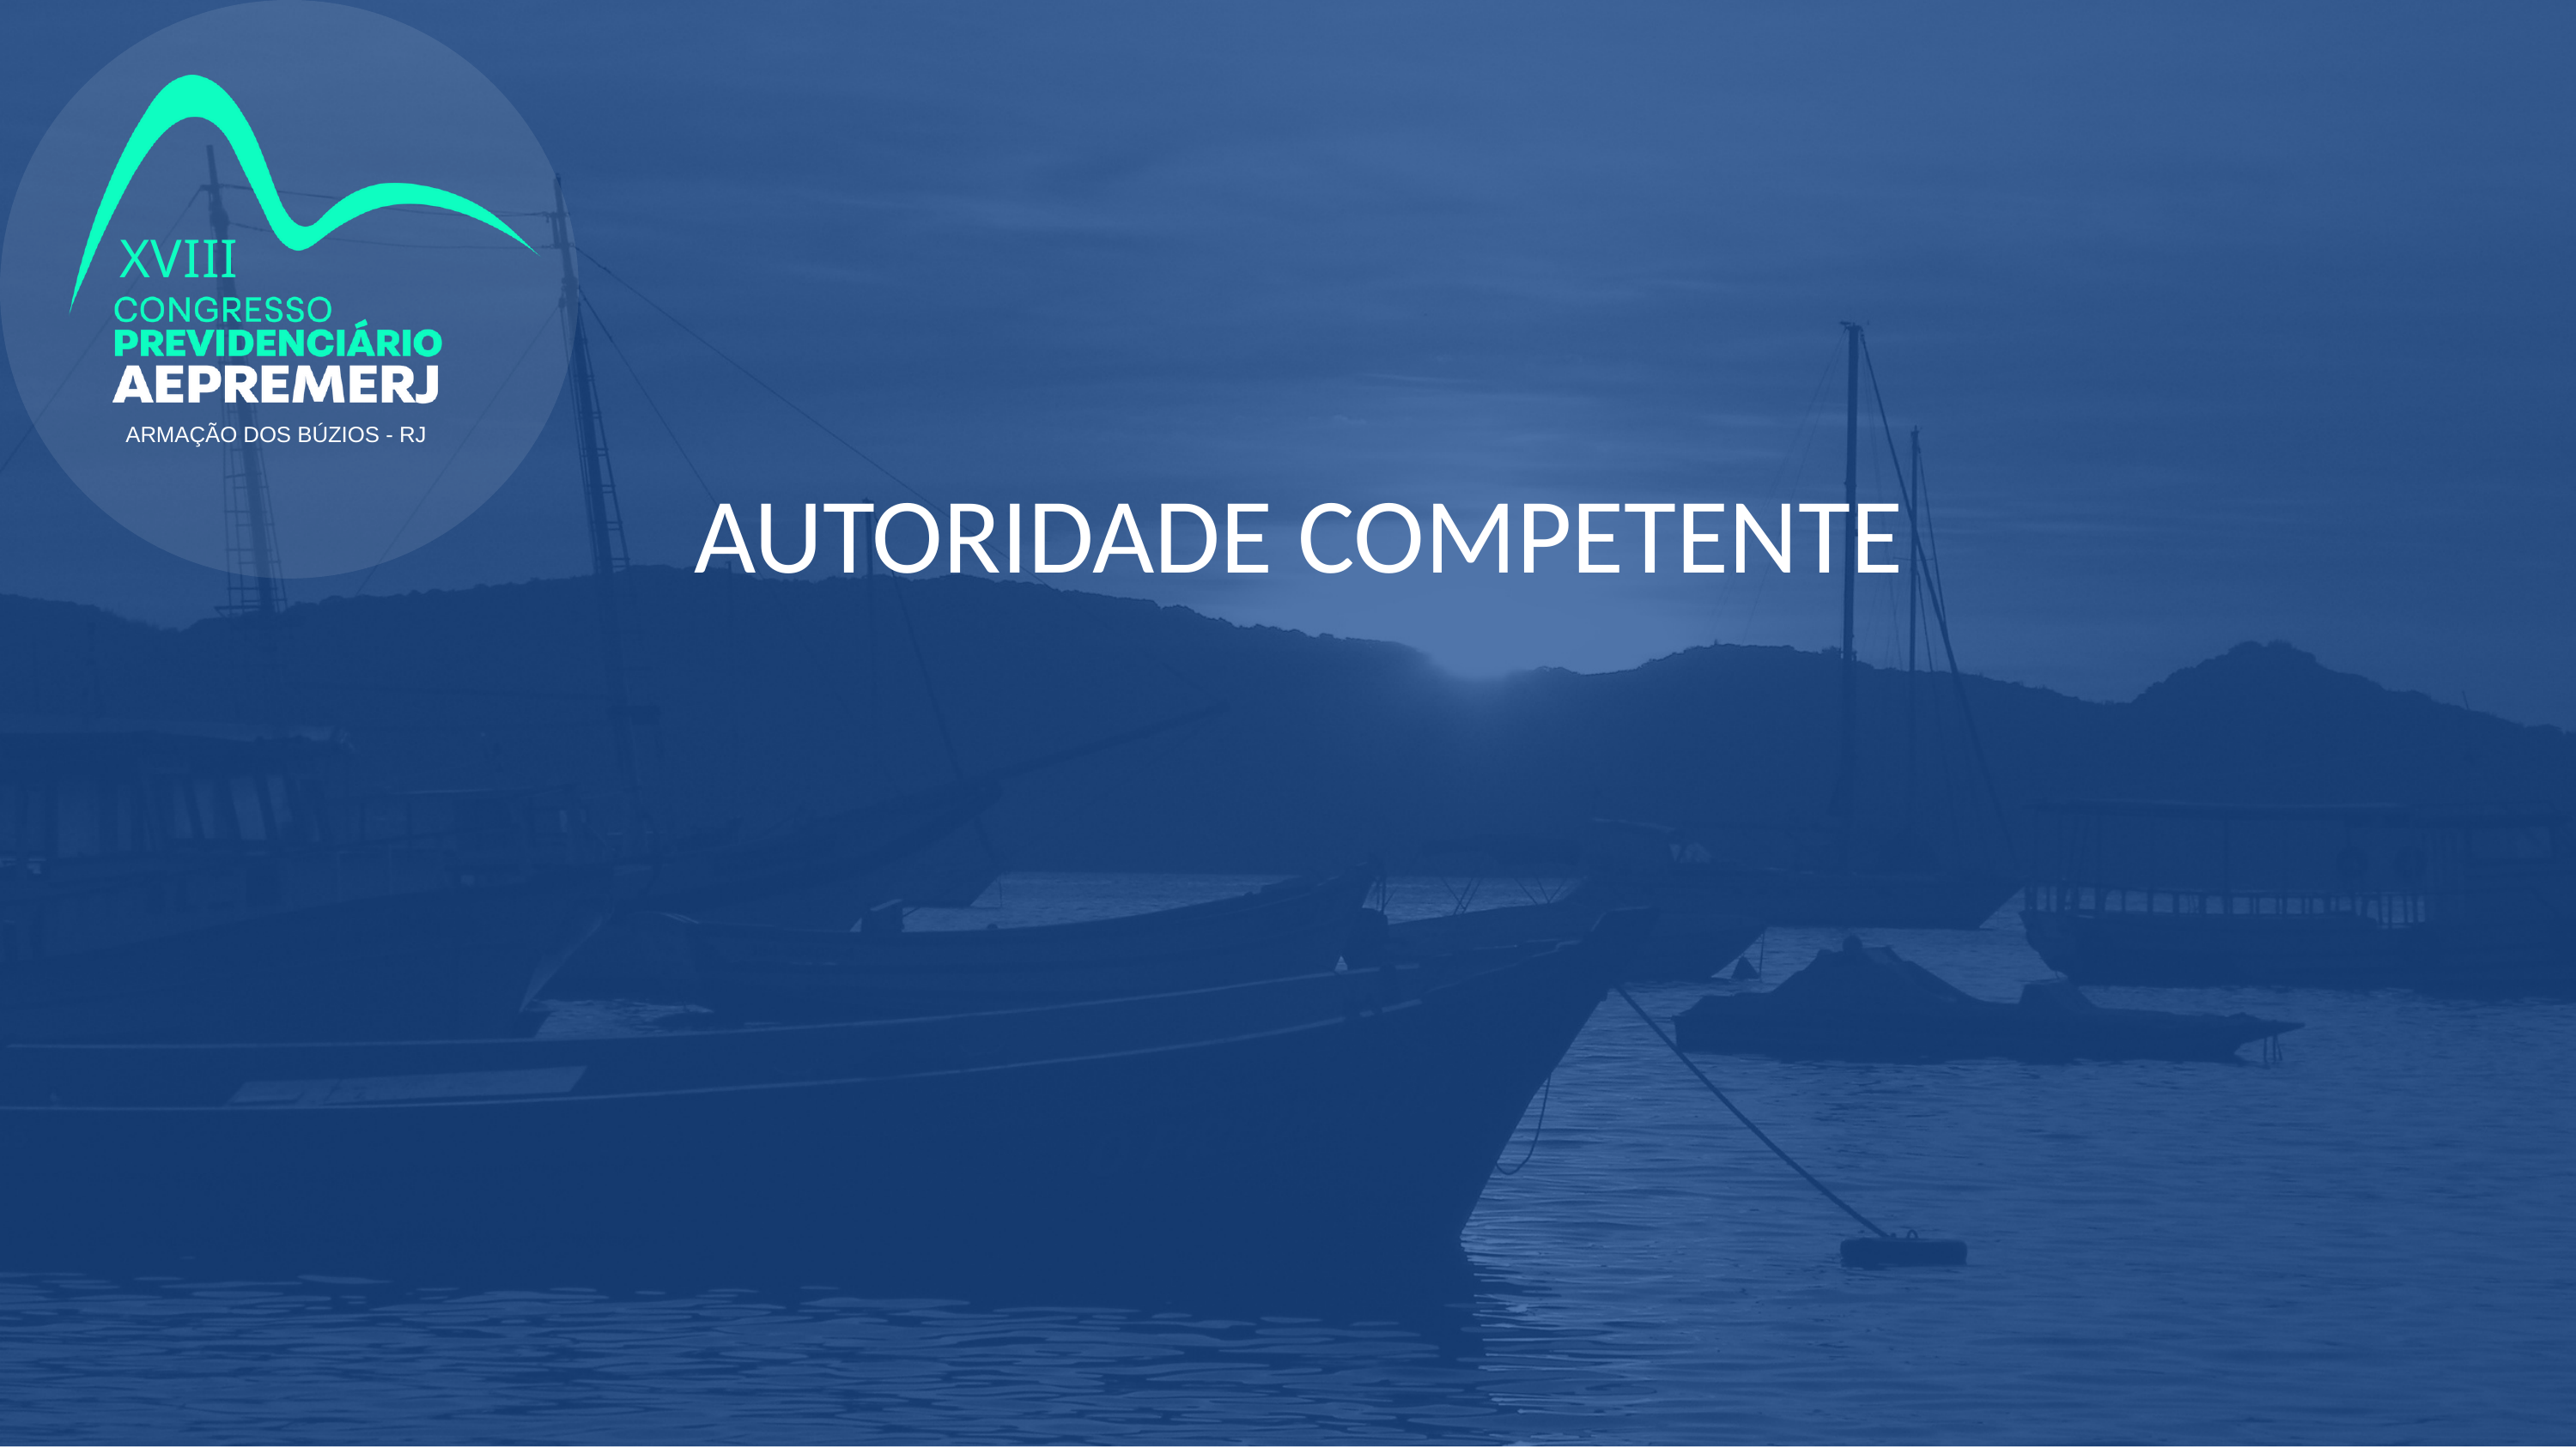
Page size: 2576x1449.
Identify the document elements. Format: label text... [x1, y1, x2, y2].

text_box [0, 0, 2576, 1446]
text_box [60, 74, 544, 447]
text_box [0, 0, 580, 579]
text_box AUTORIDADE COMPETENTE [171, 459, 2426, 807]
